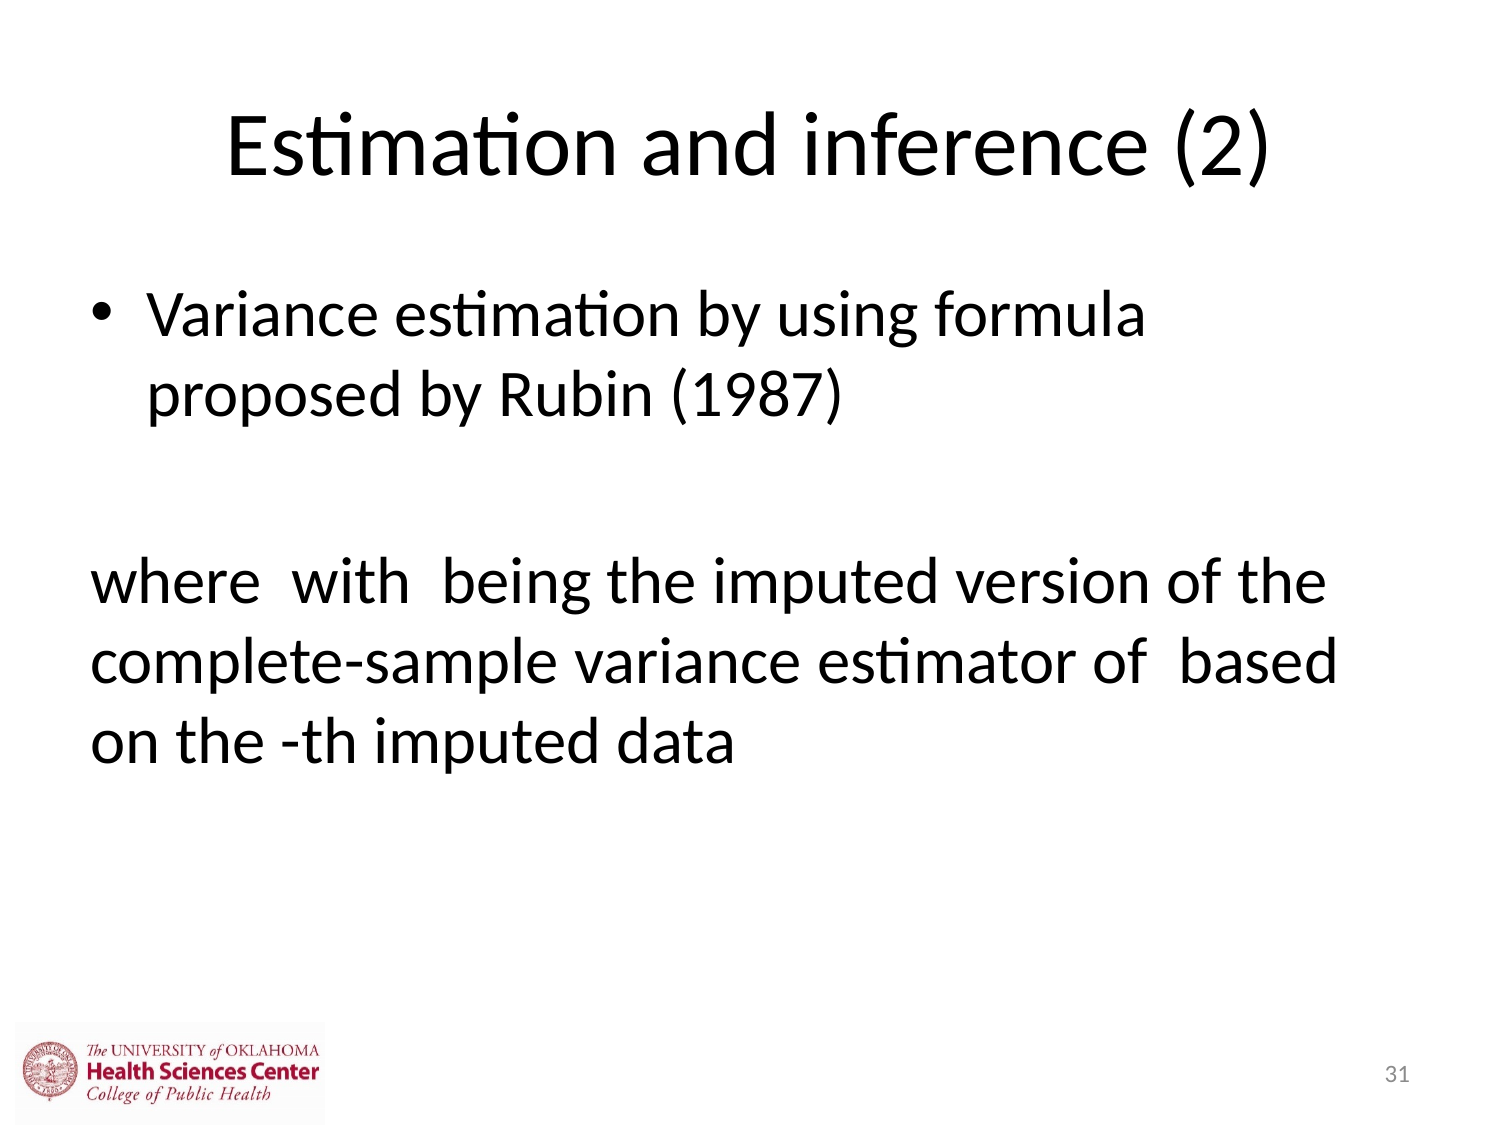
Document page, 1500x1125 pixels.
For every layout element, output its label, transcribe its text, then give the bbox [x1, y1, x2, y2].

title Estimation and inference (2) [75, 45, 1425, 233]
slide_number 31 [1074, 1042, 1425, 1103]
picture [15, 1022, 325, 1125]
